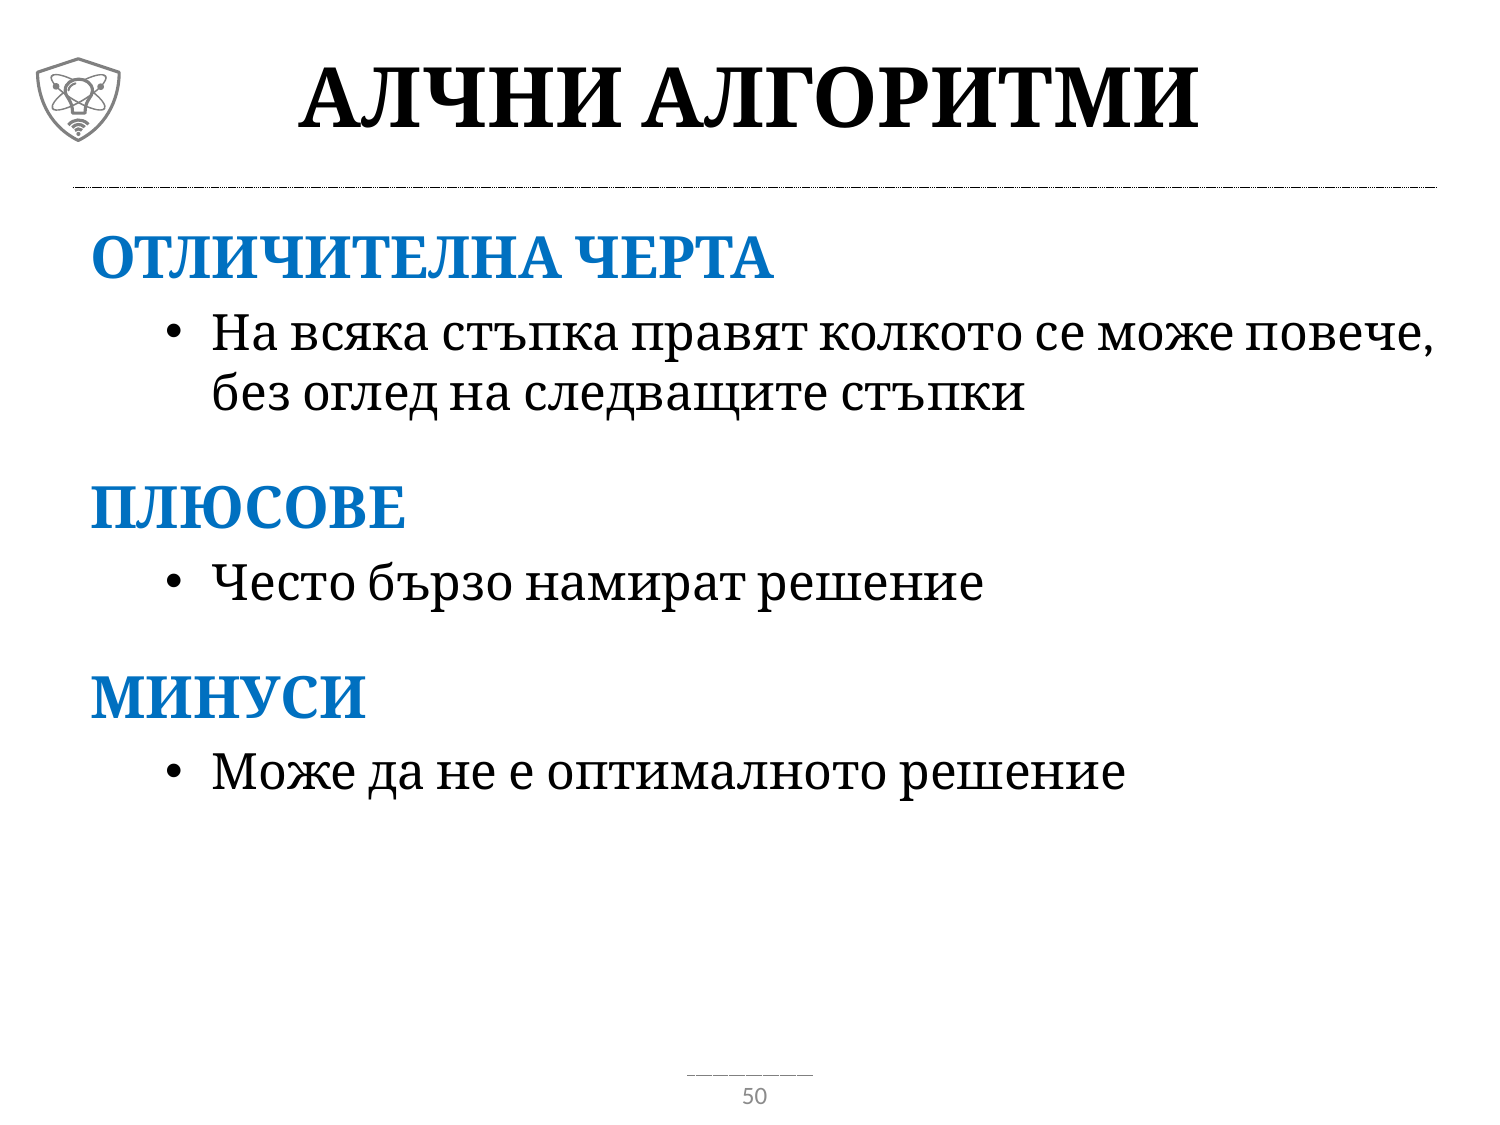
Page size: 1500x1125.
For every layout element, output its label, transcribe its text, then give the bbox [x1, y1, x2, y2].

title Алчни алгоритми [0, 0, 1500, 188]
slide_number 50 [579, 1065, 930, 1125]
list Отличителна черта На всяка стъпка правят колкото се може повече, без оглед на следващите стъпки Плюсове Често бързо намират решение Минуси Може да не е оптималното решение [75, 212, 1450, 1063]
